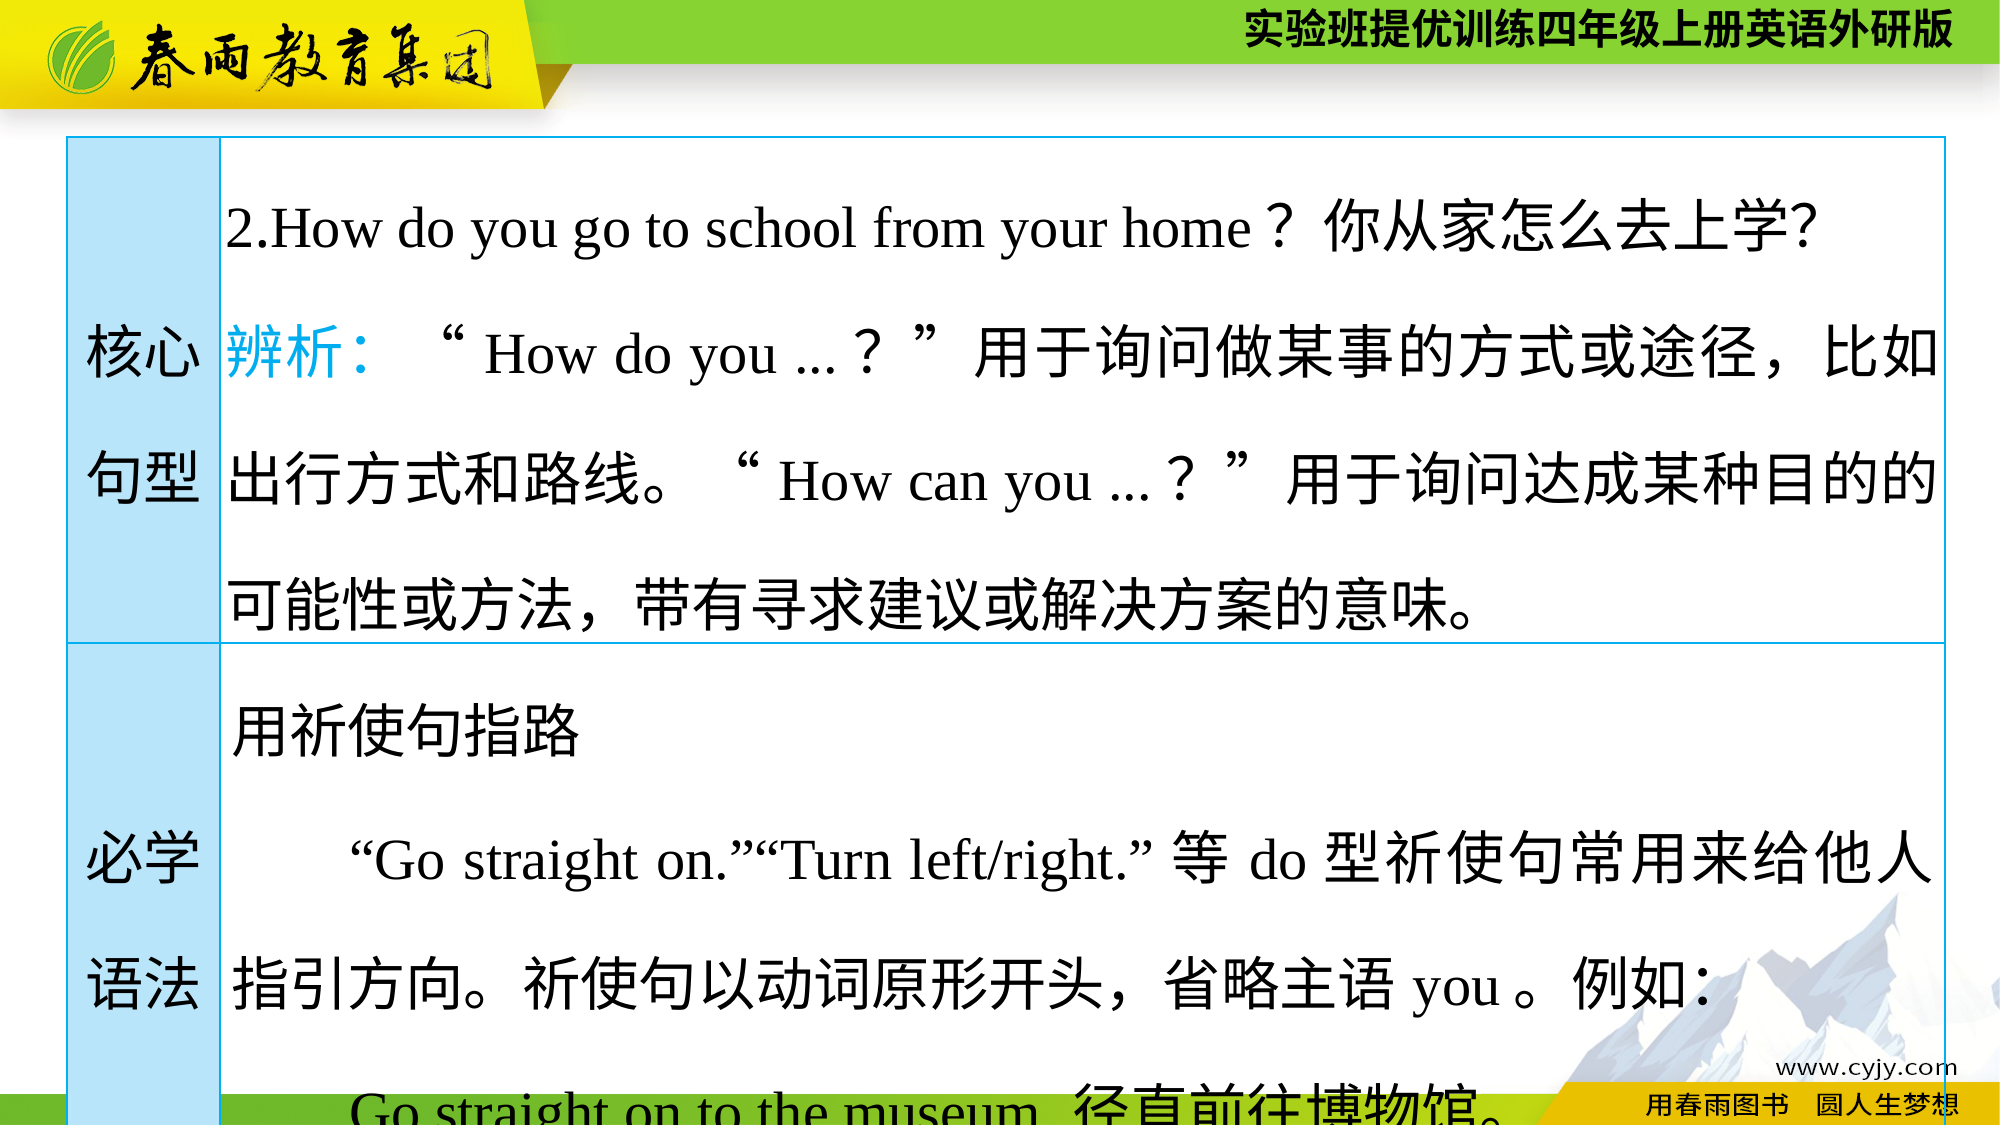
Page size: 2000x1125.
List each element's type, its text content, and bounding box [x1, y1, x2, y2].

picture [0, 0, 2000, 1125]
table_cell 必学语法 [68, 644, 219, 1125]
table_header 2.How do you go to school from your home？你从家怎么去上学？ 辨析：“How do you ...？”用于询问做某事的方式或途径，比如出行方式和路线。“How can you ...？”用于询问达成某种目的的可能性或方法，带有寻求建议或解决方案的意味。 [221, 138, 1944, 642]
table_cell 用祈使句指路 “Go straight on.”“Turn left/right.”等do型祈使句常用来给他人指引方向。祈使句以动词原形开头，省略主语you。例如： Go straight on to the museum.径直前往博物馆。 [221, 644, 1944, 1125]
table_header 核心句型 [68, 138, 219, 642]
